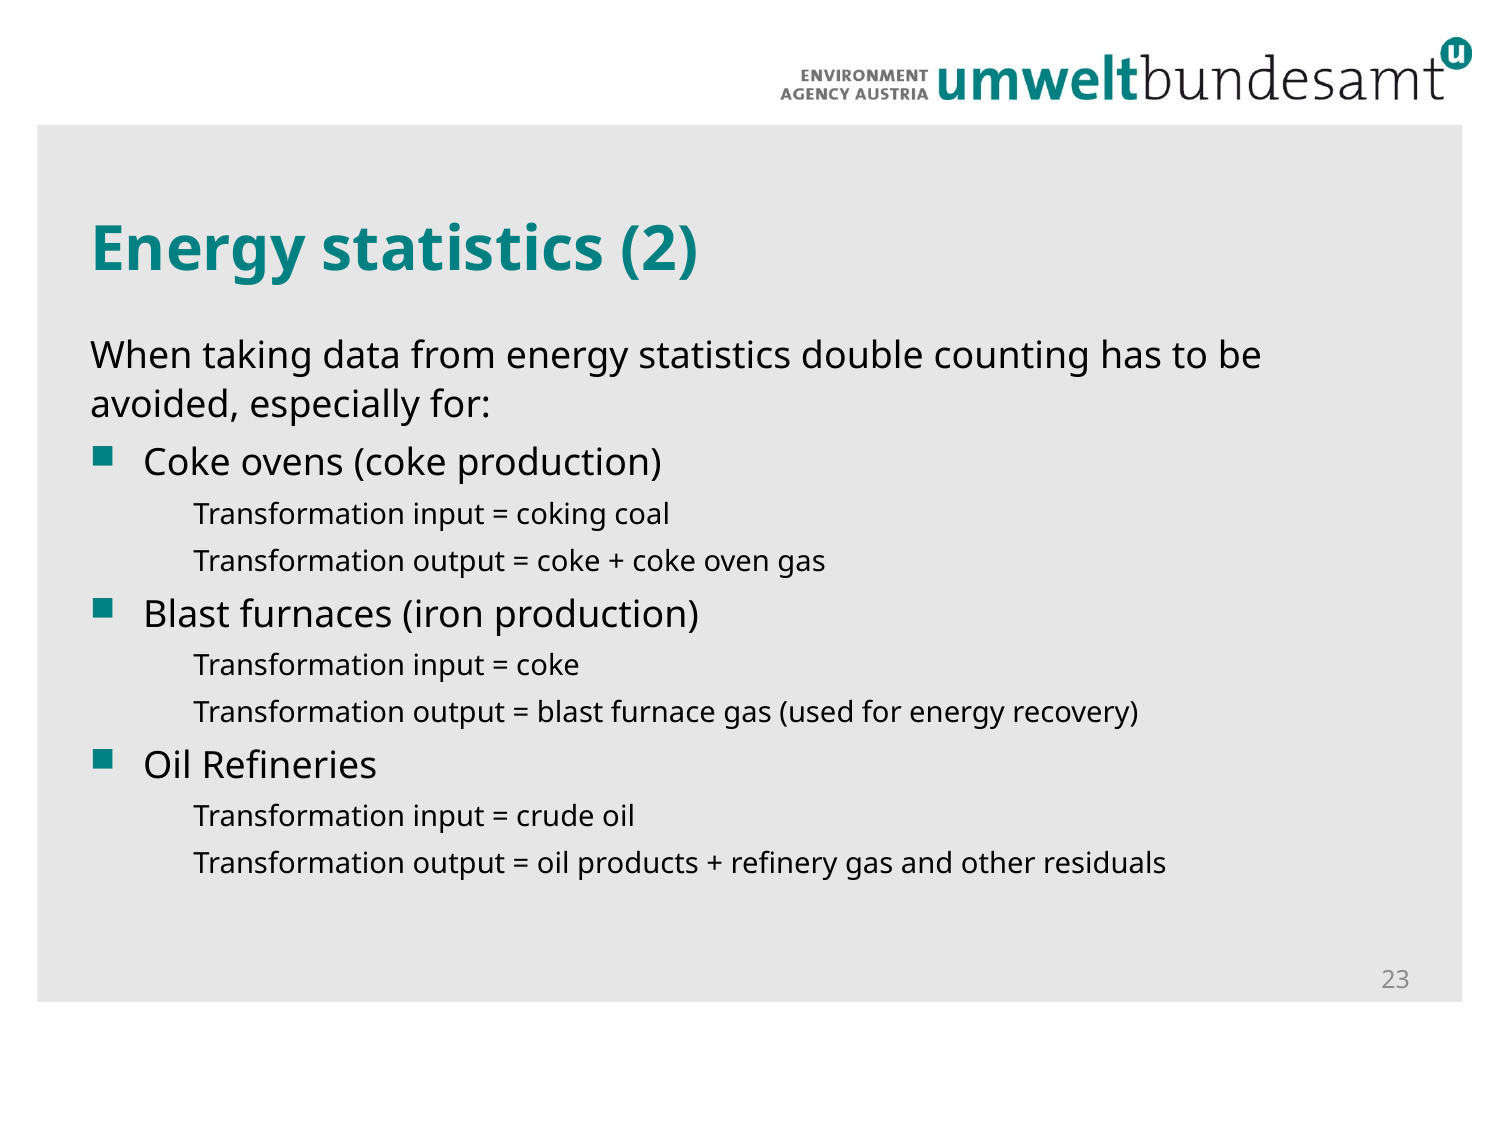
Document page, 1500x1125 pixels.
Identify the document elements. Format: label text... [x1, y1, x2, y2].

title Energy statistics (2) [75, 171, 1425, 318]
slide_number 23 [1074, 961, 1425, 1002]
picture [780, 37, 1472, 100]
list When taking data from energy statistics double counting has to be avoided, especially for: Coke ovens (coke production) Transformation input = coking coal Transformation output = coke + coke oven gas Blast furnaces (iron production) Transformation input = coke Transformation output = blast furnace gas (used for energy recovery) Oil Refineries Transformation input = crude oil Transformation output = oil products + refinery gas and other residuals [75, 318, 1425, 961]
